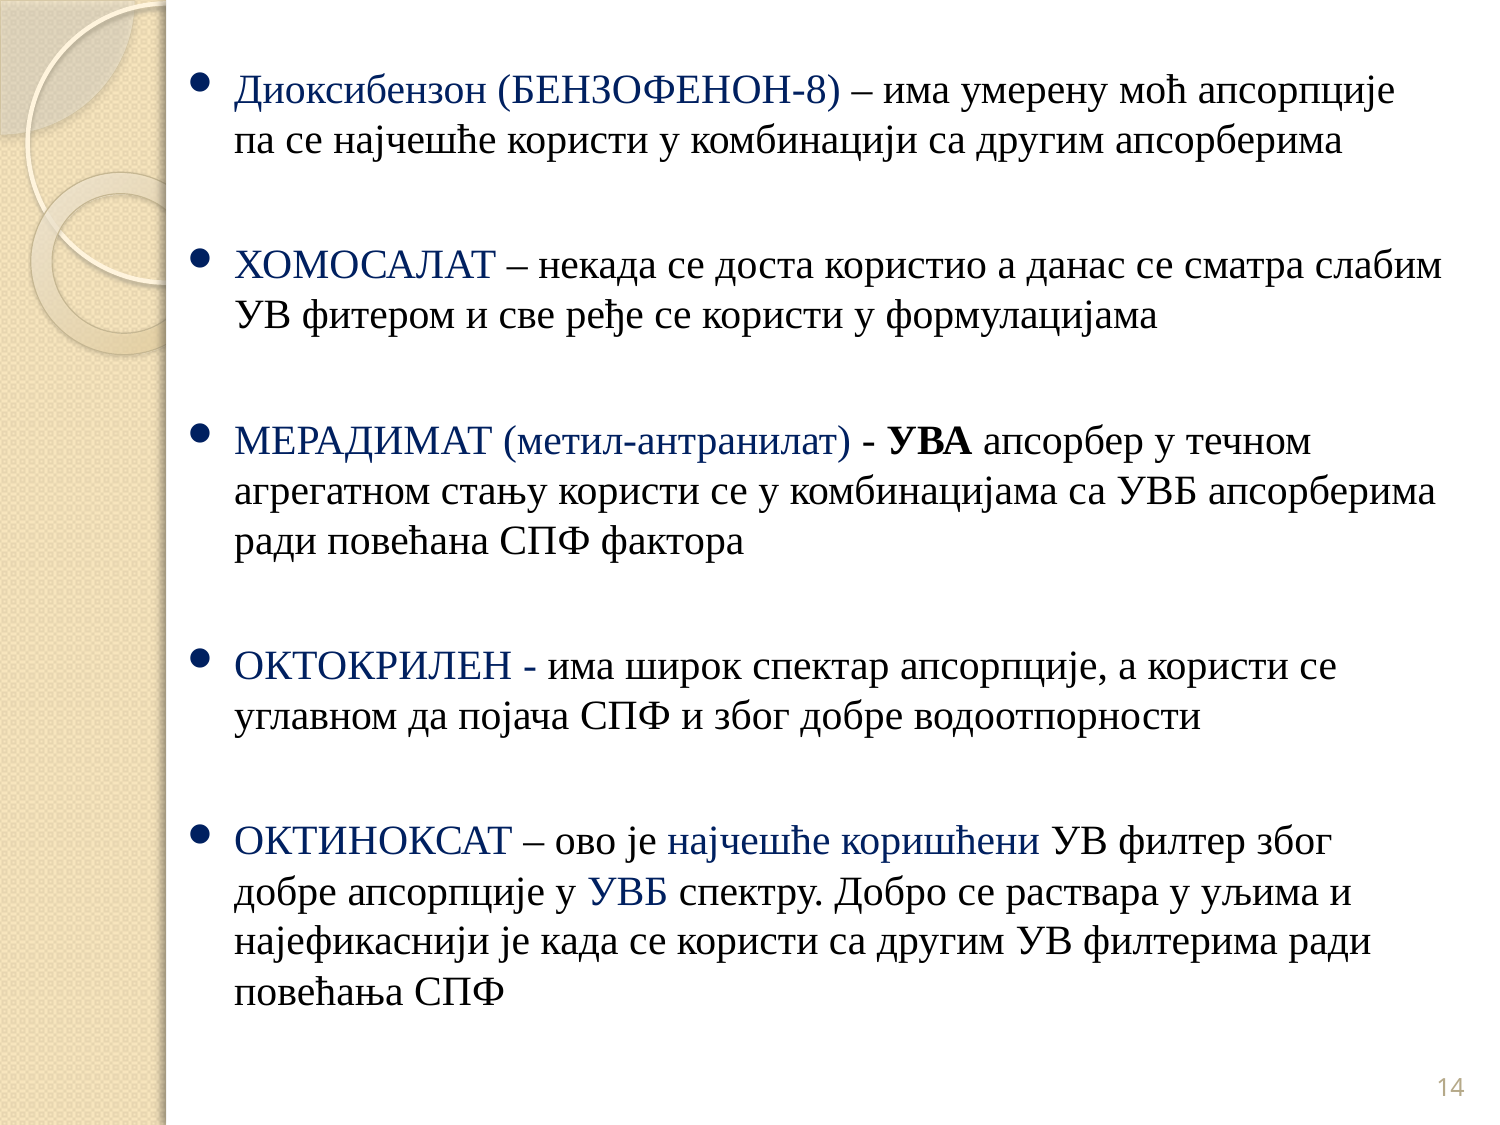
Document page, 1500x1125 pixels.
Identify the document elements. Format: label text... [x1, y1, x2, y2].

slide_number 14 [1413, 1034, 1488, 1113]
list Диоксибензон (БЕНЗОФЕНОН-8) – има умерену моћ апсорпције па се најчешће користи у комбинацији са другим апсорберима ХОМОСАЛАТ – некада се доста користио а данас се сматра слабим УВ фитером и све ређе се користи у формулацијама МЕРАДИМАТ (метил-антранилат) - УВА апсорбер у течном агрегатном стању користи се у комбинацијама са УВБ апсорберима ради повећана СПФ фактора ОКТОКРИЛЕН - има широк спектар апсорпције, а користи се углавном да појача СПФ и због добре водоотпорности ОКТИНОКСАТ – ово је најчешће коришћени УВ филтер због добре апсорпције у УВБ спектру. Добро се раствара у уљима и најефикаснији је када се користи са другим УВ филтерима ради повећања СПФ [159, 54, 1459, 1083]
